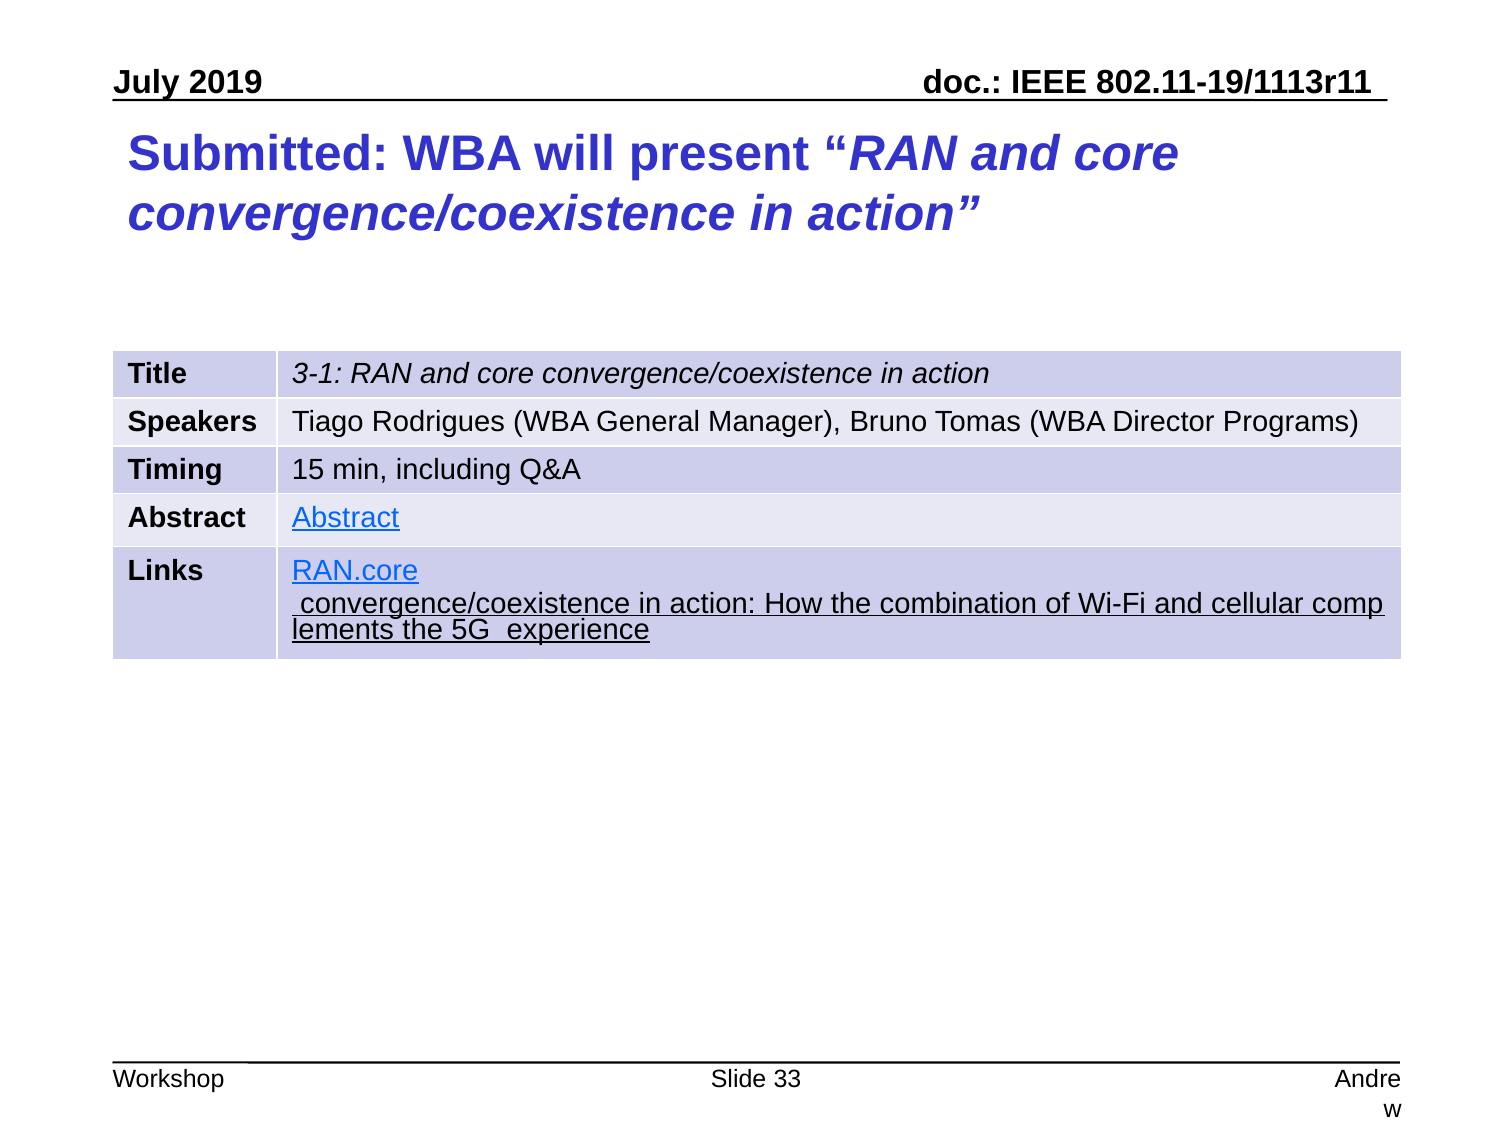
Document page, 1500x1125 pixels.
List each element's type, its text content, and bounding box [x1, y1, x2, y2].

table_header Title [113, 351, 276, 397]
table_header 3-1: RAN and core convergence/coexistence in action [278, 351, 1401, 397]
title Submitted: WBA will present “RAN and core convergence/coexistence in action” [112, 112, 1450, 288]
table_cell Links [113, 547, 276, 659]
slide_number Slide 33 [709, 1061, 803, 1093]
table_cell Abstract [113, 494, 276, 546]
table_cell Tiago Rodrigues (WBA General Manager), Bruno Tomas (WBA Director Programs) [278, 399, 1401, 445]
table_cell Speakers [113, 399, 276, 445]
table_cell Abstract [278, 494, 1401, 546]
table_cell Timing [113, 447, 276, 493]
table_cell RAN.core convergence/coexistence in action: How the combination of Wi-Fi and cellular complements the 5G experience [278, 547, 1401, 659]
footer Andrew Myles, Cisco [1320, 1061, 1402, 1093]
table_cell 15 min, including Q&A [278, 447, 1401, 493]
